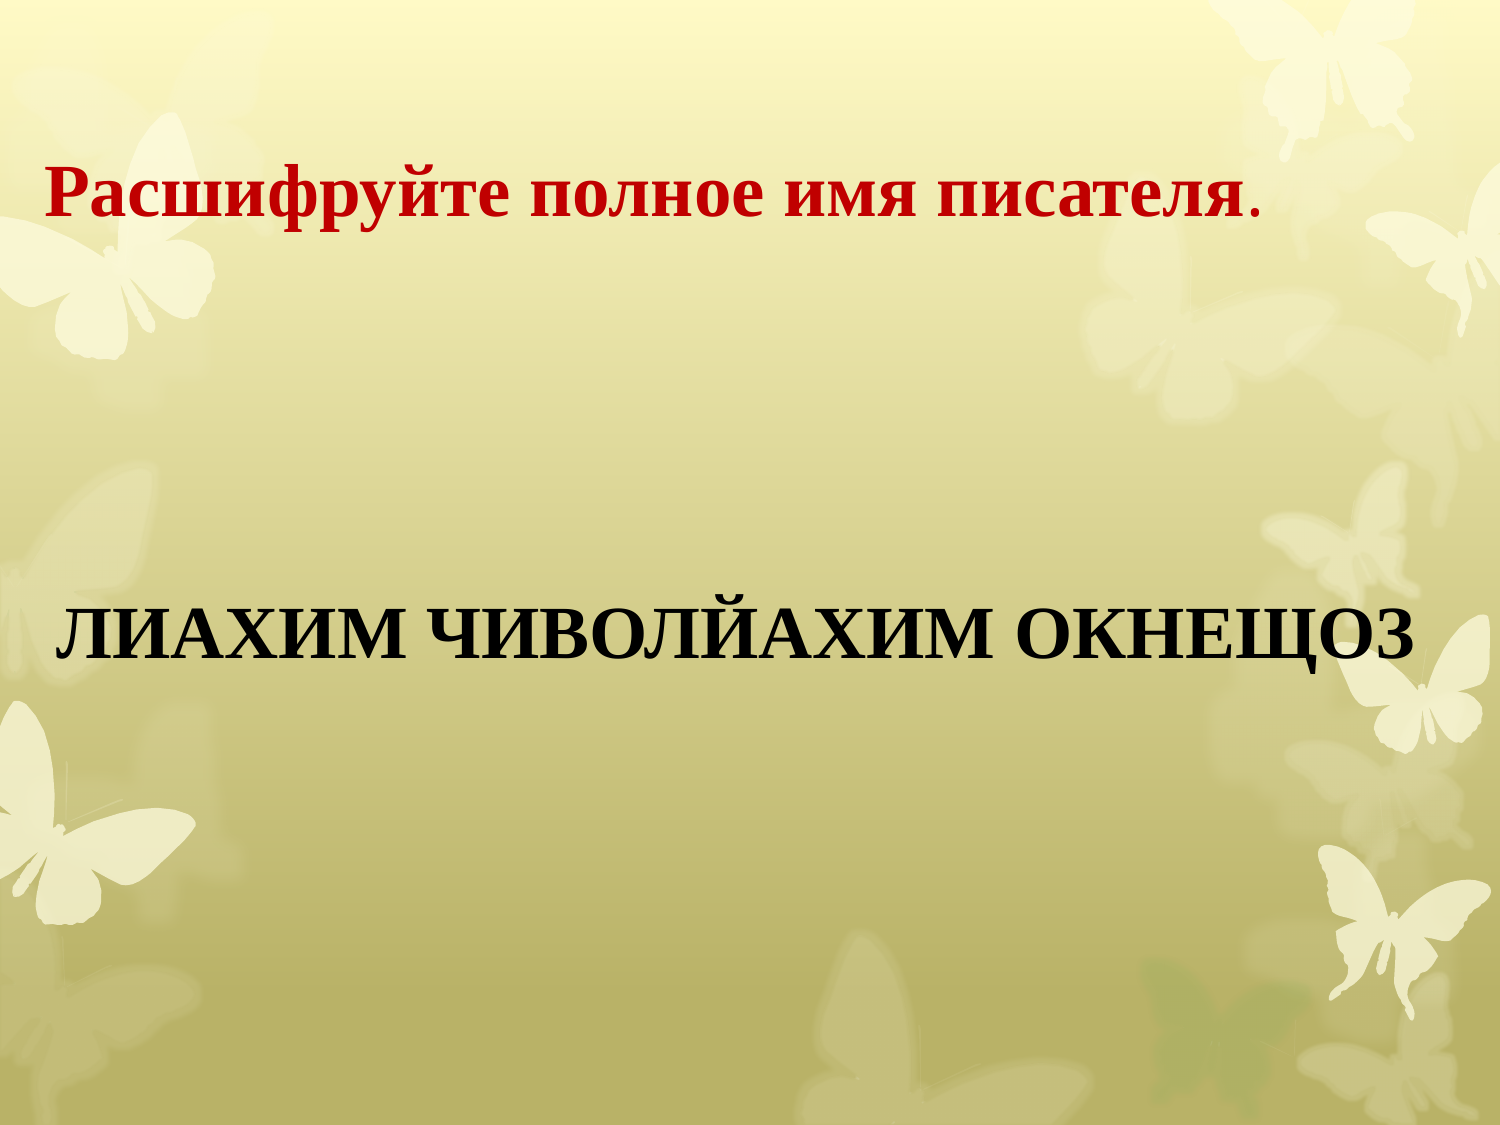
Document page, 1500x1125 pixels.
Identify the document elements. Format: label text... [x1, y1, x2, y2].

list ЛИАХИМ ЧИВОЛЙАХИМ ОКНЕЩОЗ [41, 296, 1459, 962]
title Расшифруйте полное имя писателя. [29, 110, 1483, 263]
